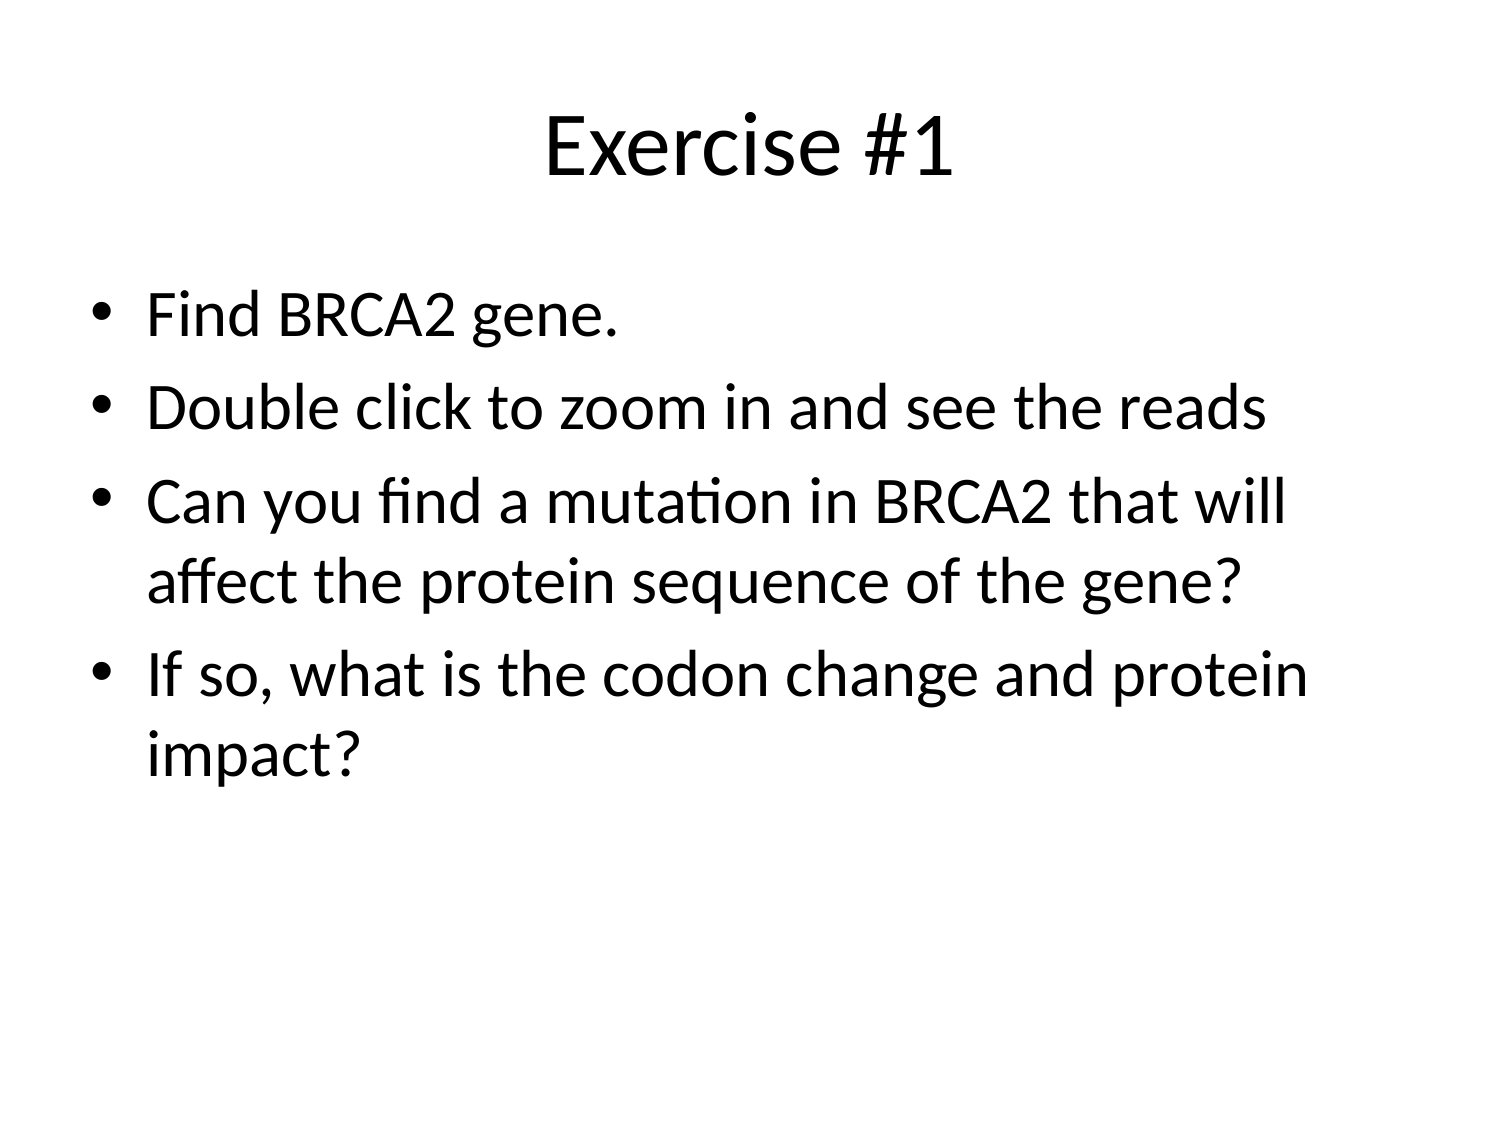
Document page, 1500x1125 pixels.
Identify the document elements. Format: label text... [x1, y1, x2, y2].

title Exercise #1 [75, 45, 1425, 233]
list Find BRCA2 gene. Double click to zoom in and see the reads Can you find a mutation in BRCA2 that will affect the protein sequence of the gene? If so, what is the codon change and protein impact? [75, 262, 1425, 1005]
